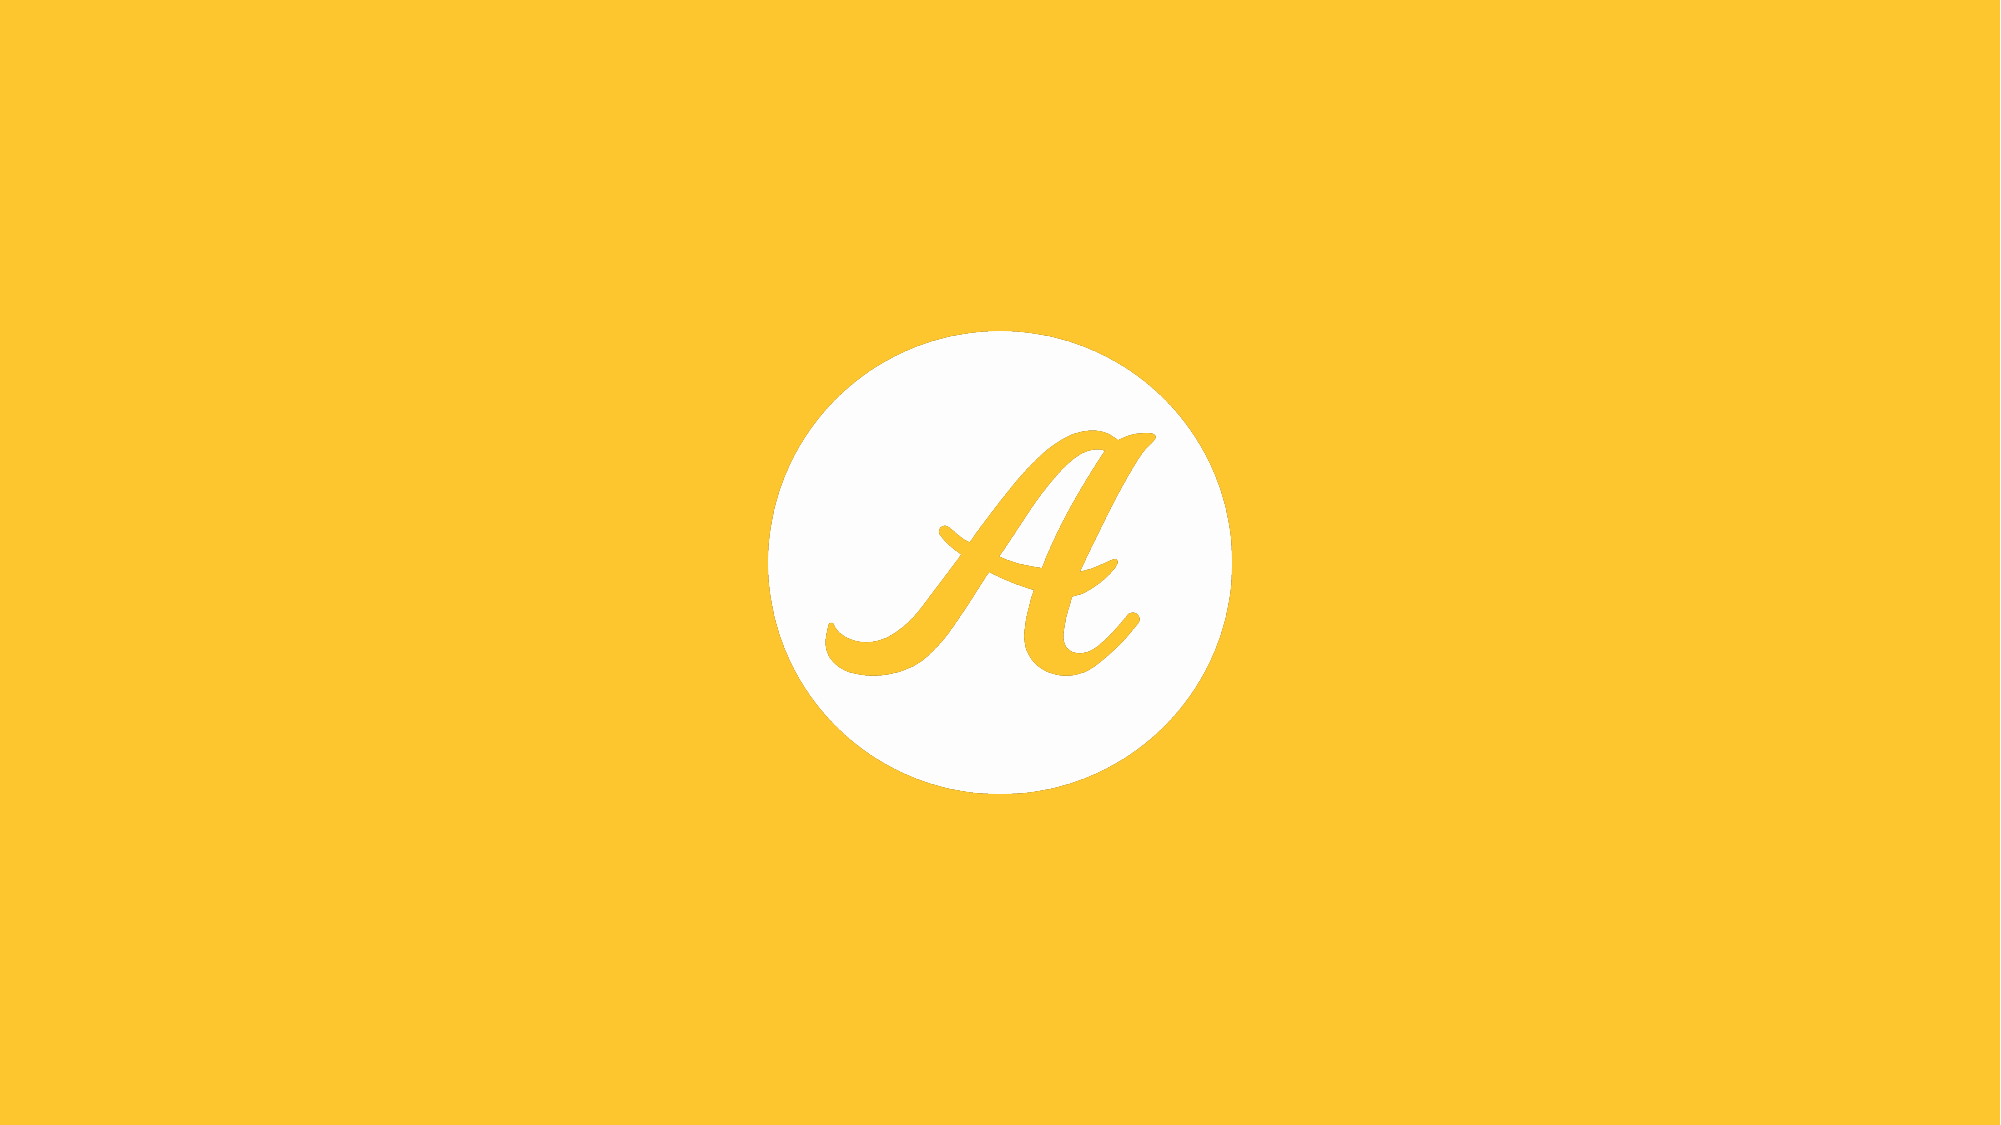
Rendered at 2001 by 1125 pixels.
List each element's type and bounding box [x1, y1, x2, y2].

picture [768, 331, 1232, 794]
